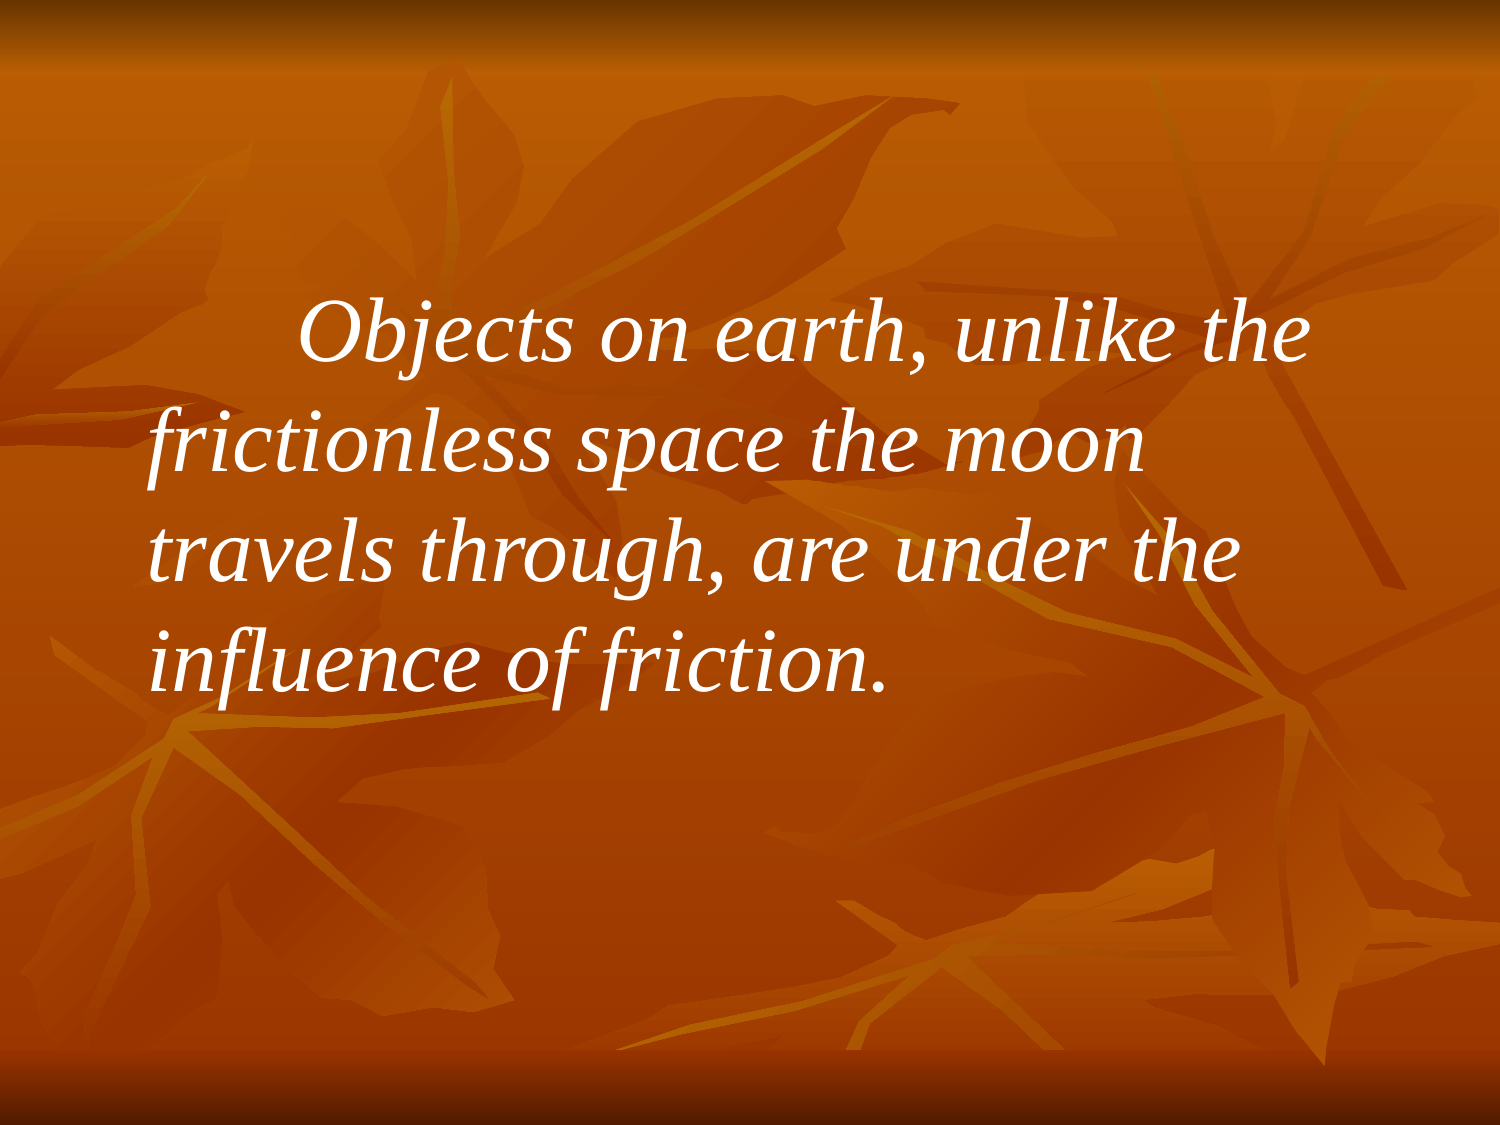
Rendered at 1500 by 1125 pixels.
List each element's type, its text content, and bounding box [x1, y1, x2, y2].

list Objects on earth, unlike the frictionless space the moon travels through, are under the influence of friction. [74, 262, 1426, 1006]
